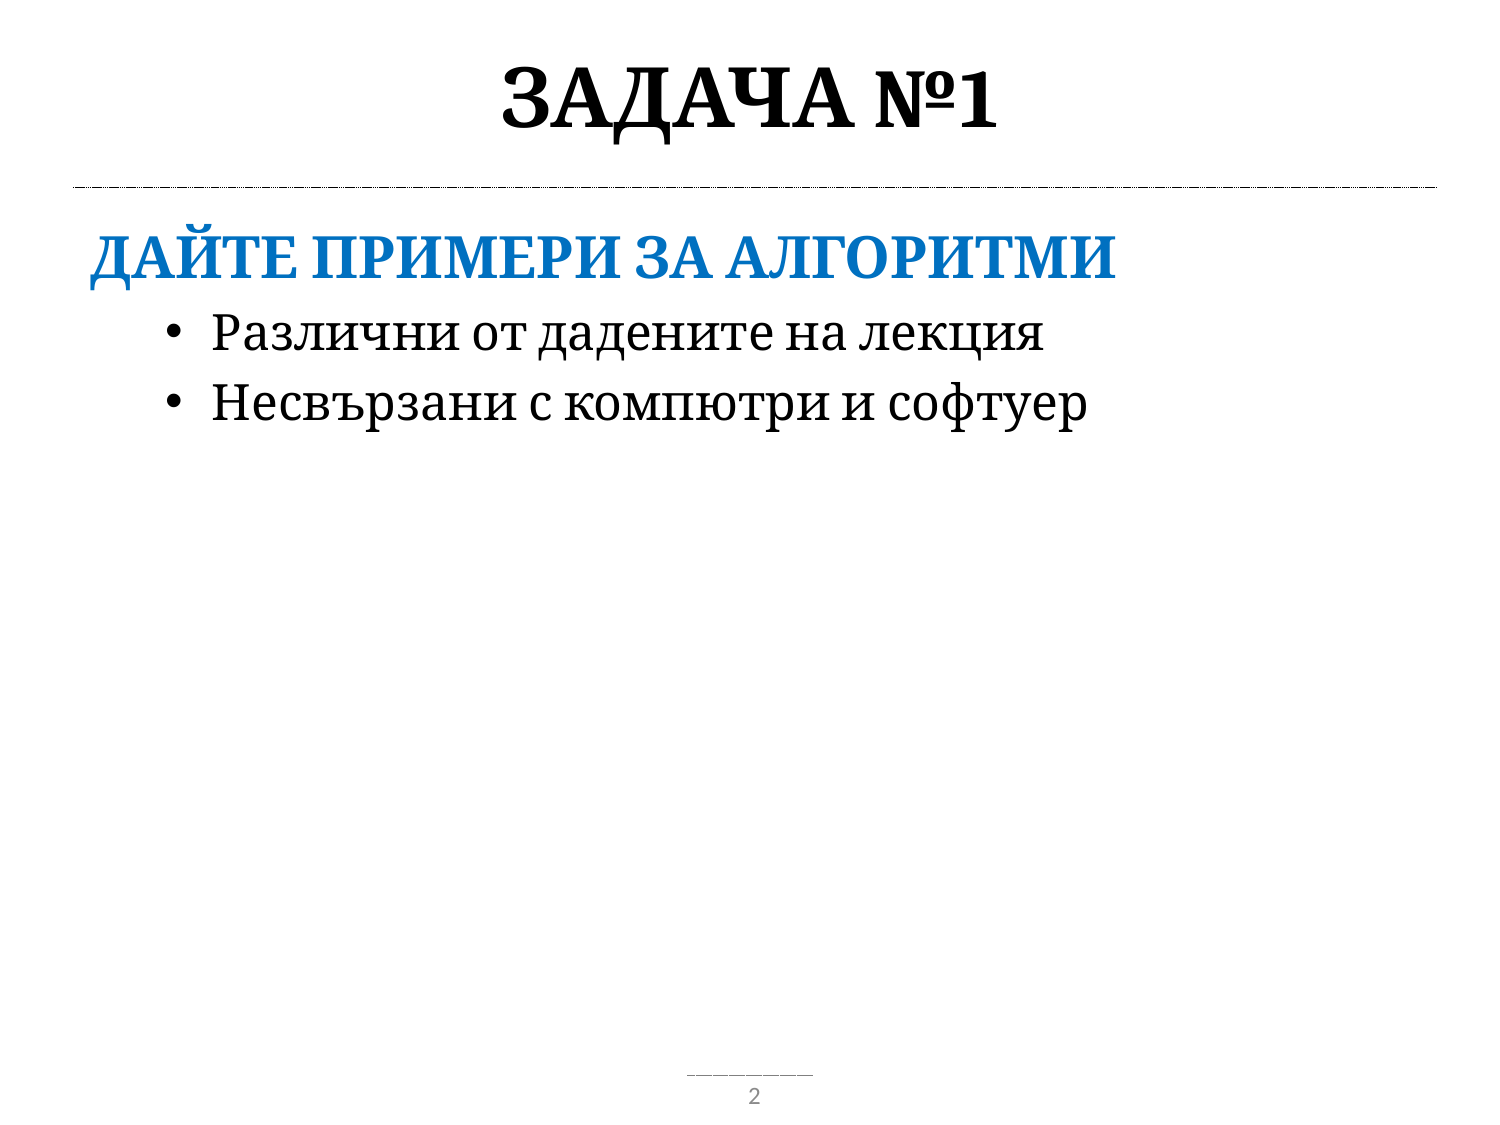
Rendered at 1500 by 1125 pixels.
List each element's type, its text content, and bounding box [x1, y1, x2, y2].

title Задача №1 [0, 0, 1500, 188]
list Дайте примери за алгоритми Различни от дадените на лекция Несвързани с компютри и софтуер [75, 212, 1450, 1063]
slide_number 2 [579, 1065, 930, 1125]
